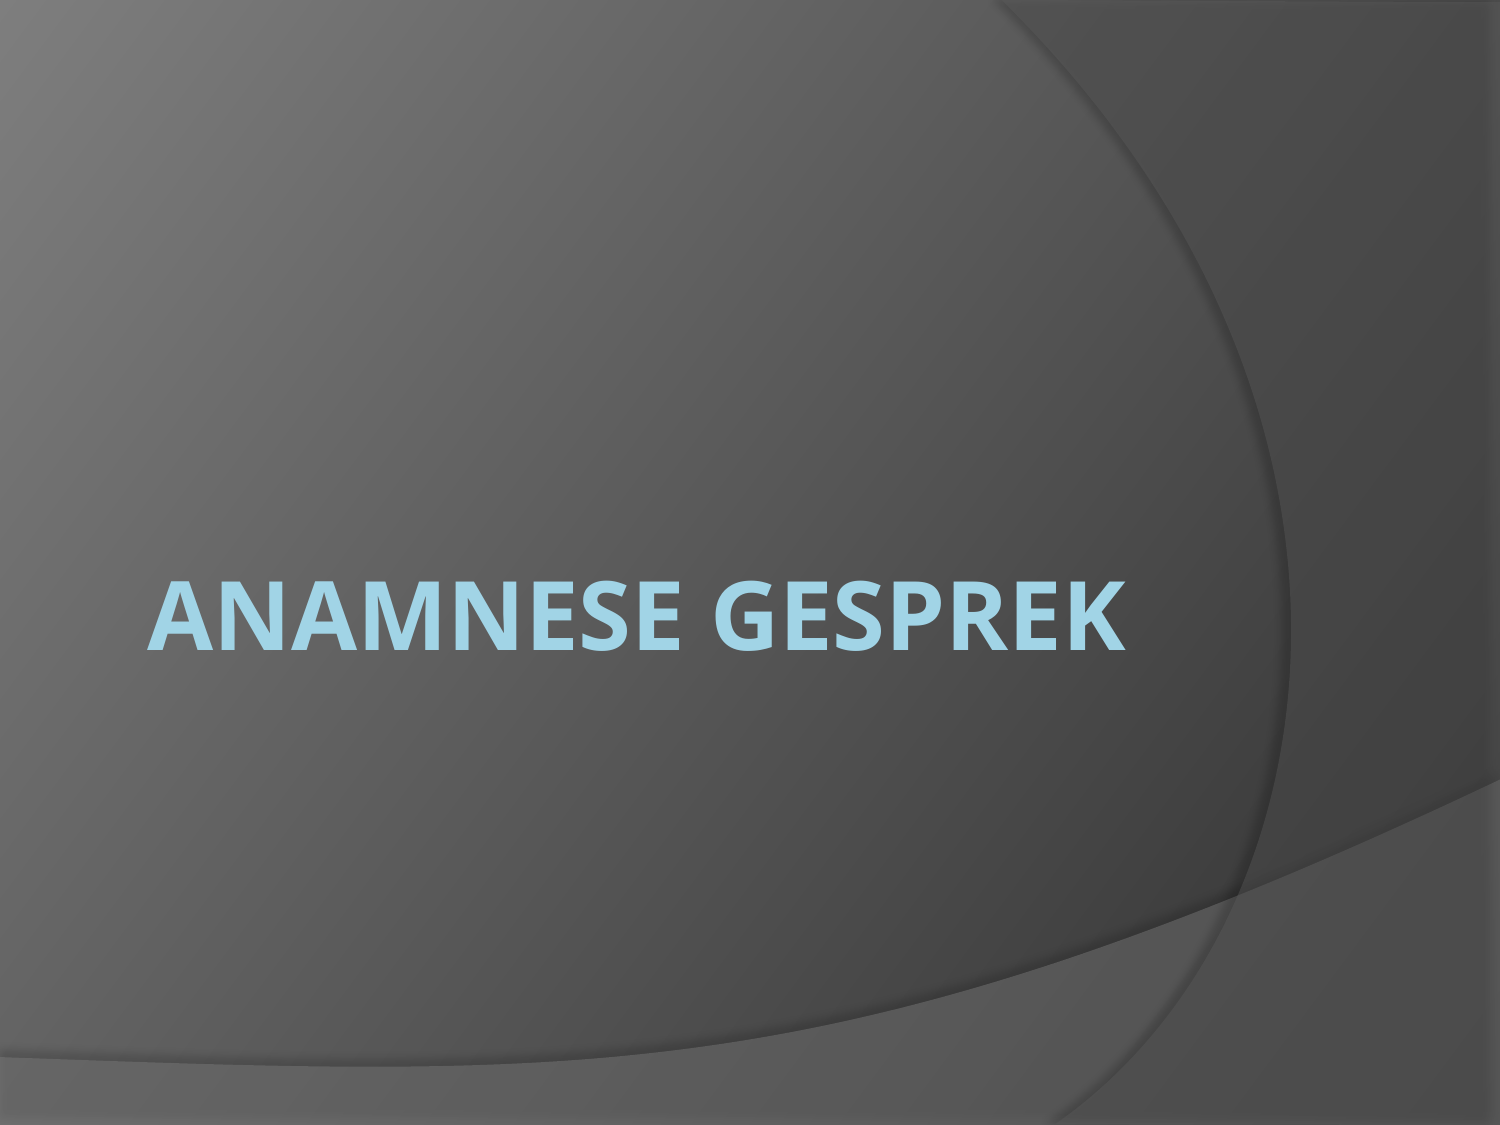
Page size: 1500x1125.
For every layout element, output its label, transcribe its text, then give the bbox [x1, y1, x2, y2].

title Anamnese gesprek [70, 547, 1134, 925]
